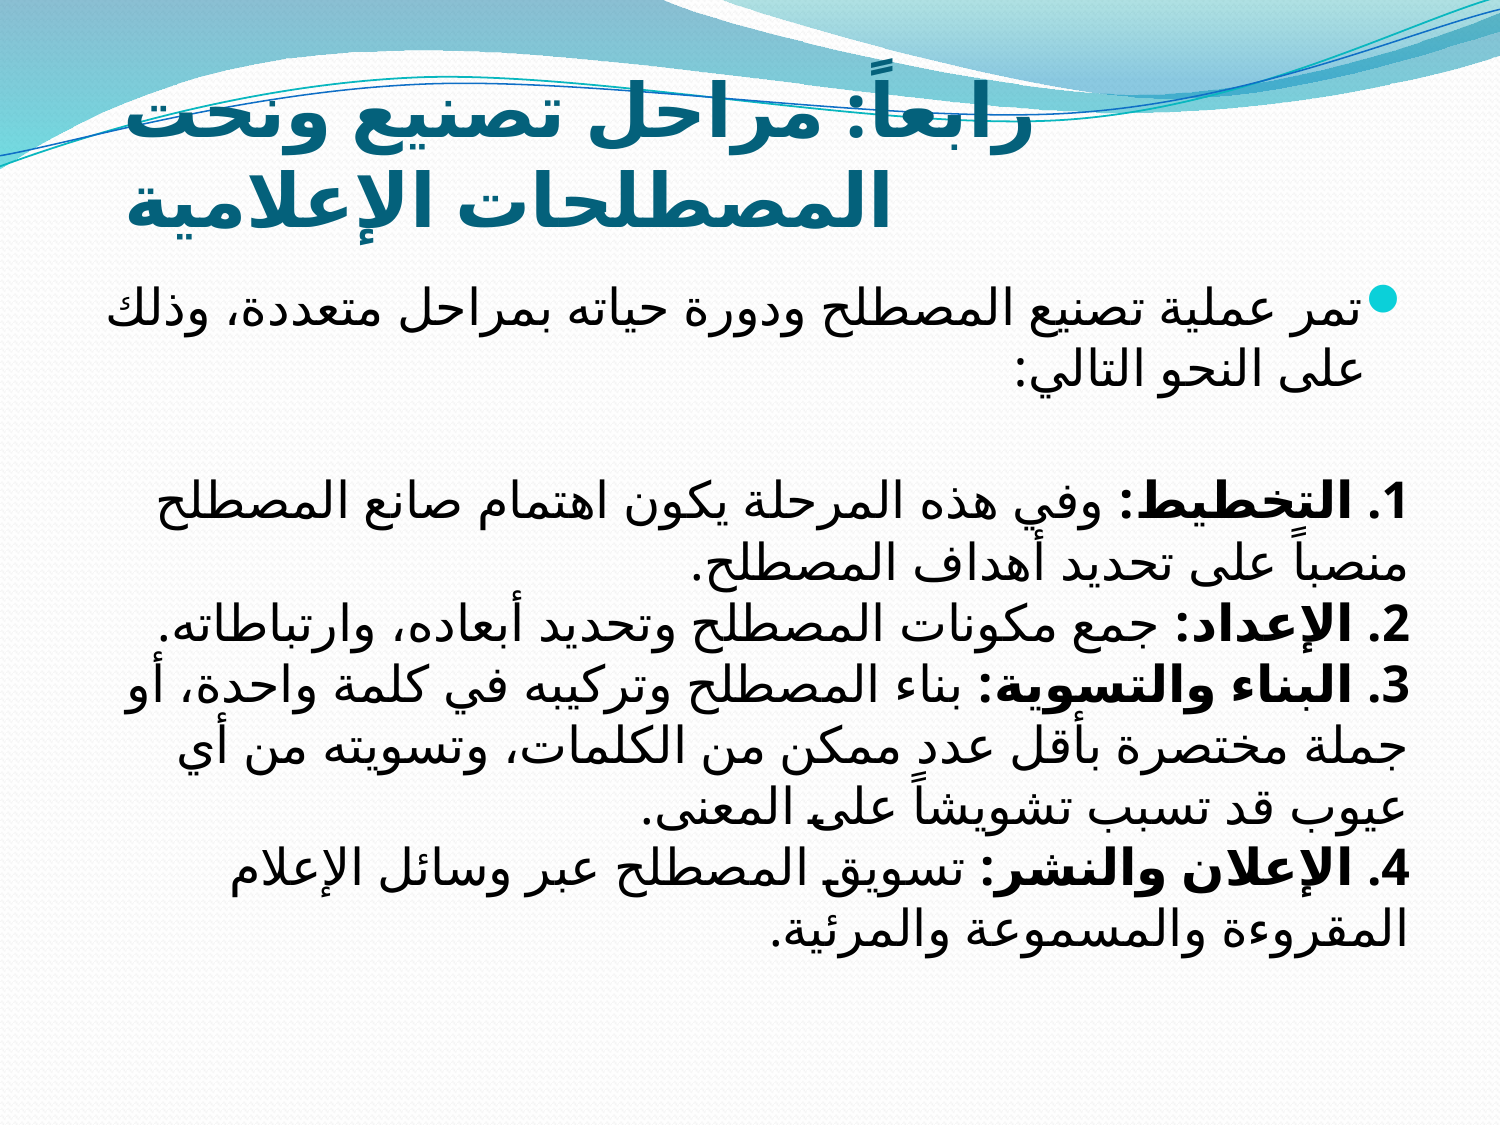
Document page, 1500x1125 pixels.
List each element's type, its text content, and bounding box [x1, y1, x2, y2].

list تمر عملية تصنيع المصطلح ودورة حياته بمراحل متعددة، وذلك على النحو التالي: 1. التخطيط: وفي هذه المرحلة يكون اهتمام صانع المصطلح منصباً على تحديد أهداف المصطلح. 2. الإعداد: جمع مكونات المصطلح وتحديد أبعاده، وارتباطاته. 3. البناء والتسوية: بناء المصطلح وتركيبه في كلمة واحدة، أو جملة مختصرة بأقل عدد ممكن من الكلمات، وتسويته من أي عيوب قد تسبب تشويشاً على المعنى. 4. الإعلان والنشر: تسويق المصطلح عبر وسائل الإعلام المقروءة والمسموعة والمرئية. [75, 267, 1425, 1038]
title رابعاً: مراحل تصنيع ونحت المصطلحات الإعلامية [123, 54, 1474, 243]
